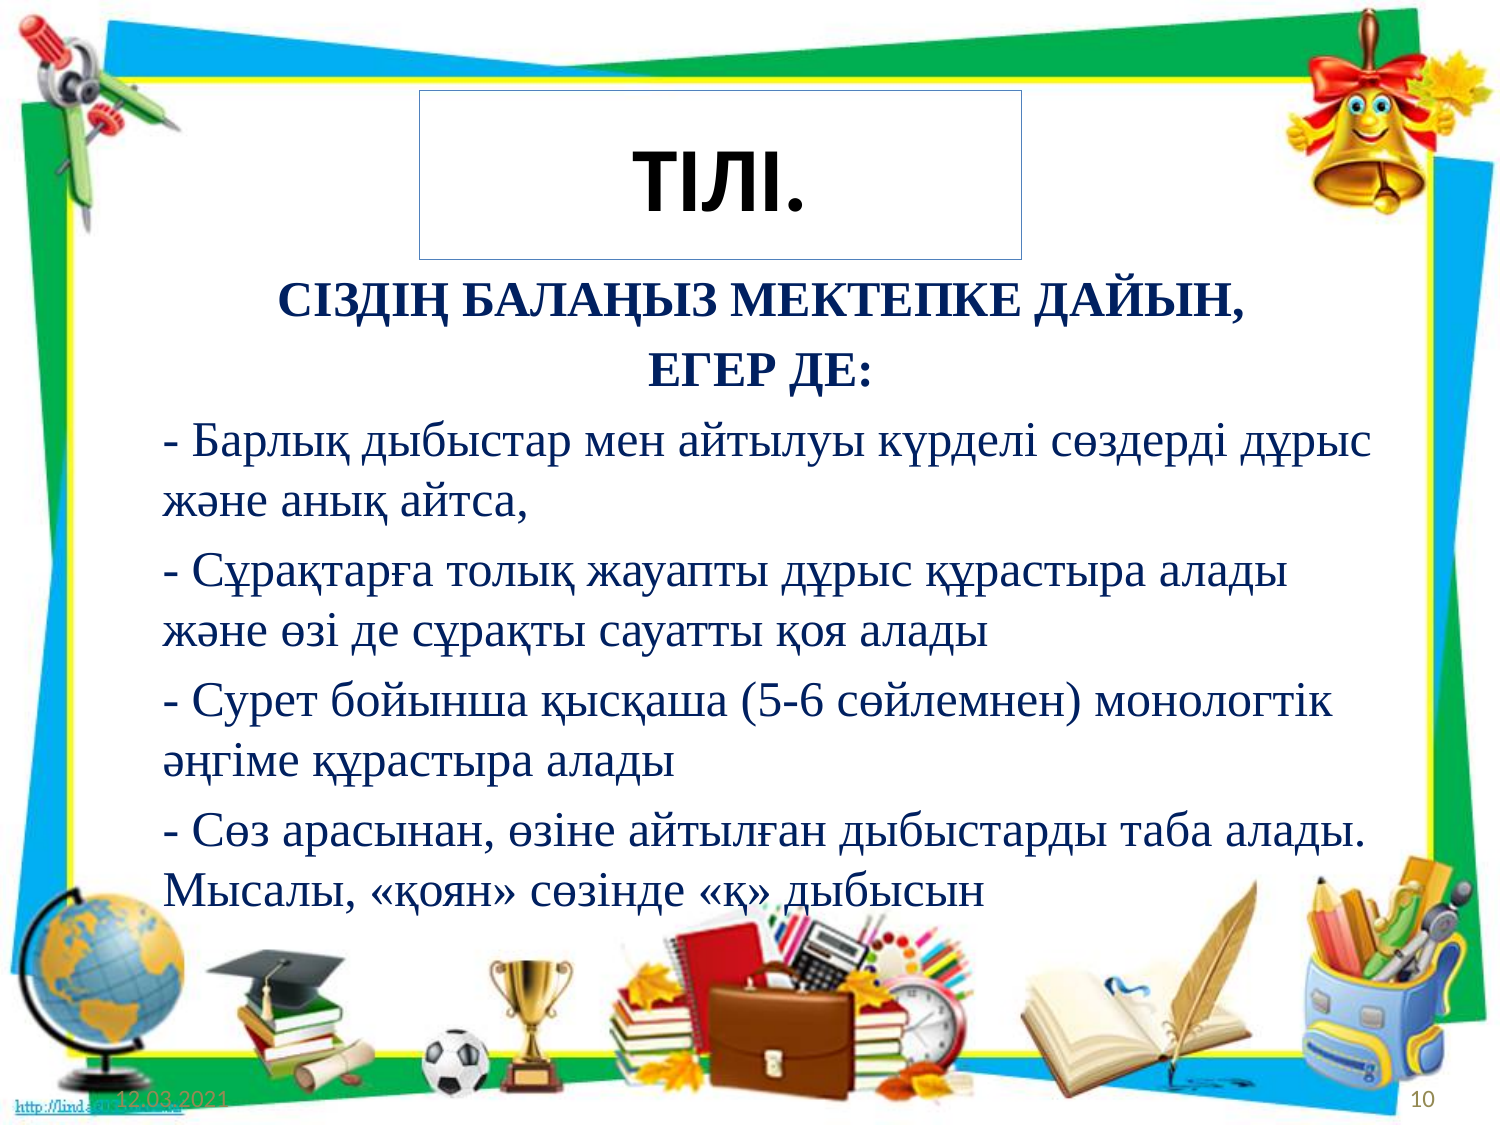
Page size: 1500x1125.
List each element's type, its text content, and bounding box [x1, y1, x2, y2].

title ТІЛІ. [419, 90, 1022, 259]
list СІЗДІҢ БАЛАҢЫЗ МЕКТЕПКЕ ДАЙЫН, ЕГЕР ДЕ: - Барлық дыбыстар мен айтылуы күрделі сөздерді дұрыс және анық айтса, - Сұрақтарға толық жауапты дұрыс құрастыра алады және өзі де сұрақты сауатты қоя алады - Сурет бойынша қысқаша (5-6 сөйлемнен) монологтік әңгіме құрастыра алады - Сөз арасынан, өзіне айтылған дыбыстарды таба алады. Мысалы, «қоян» сөзінде «қ» дыбысын [147, 259, 1388, 910]
picture [0, 0, 1500, 1125]
